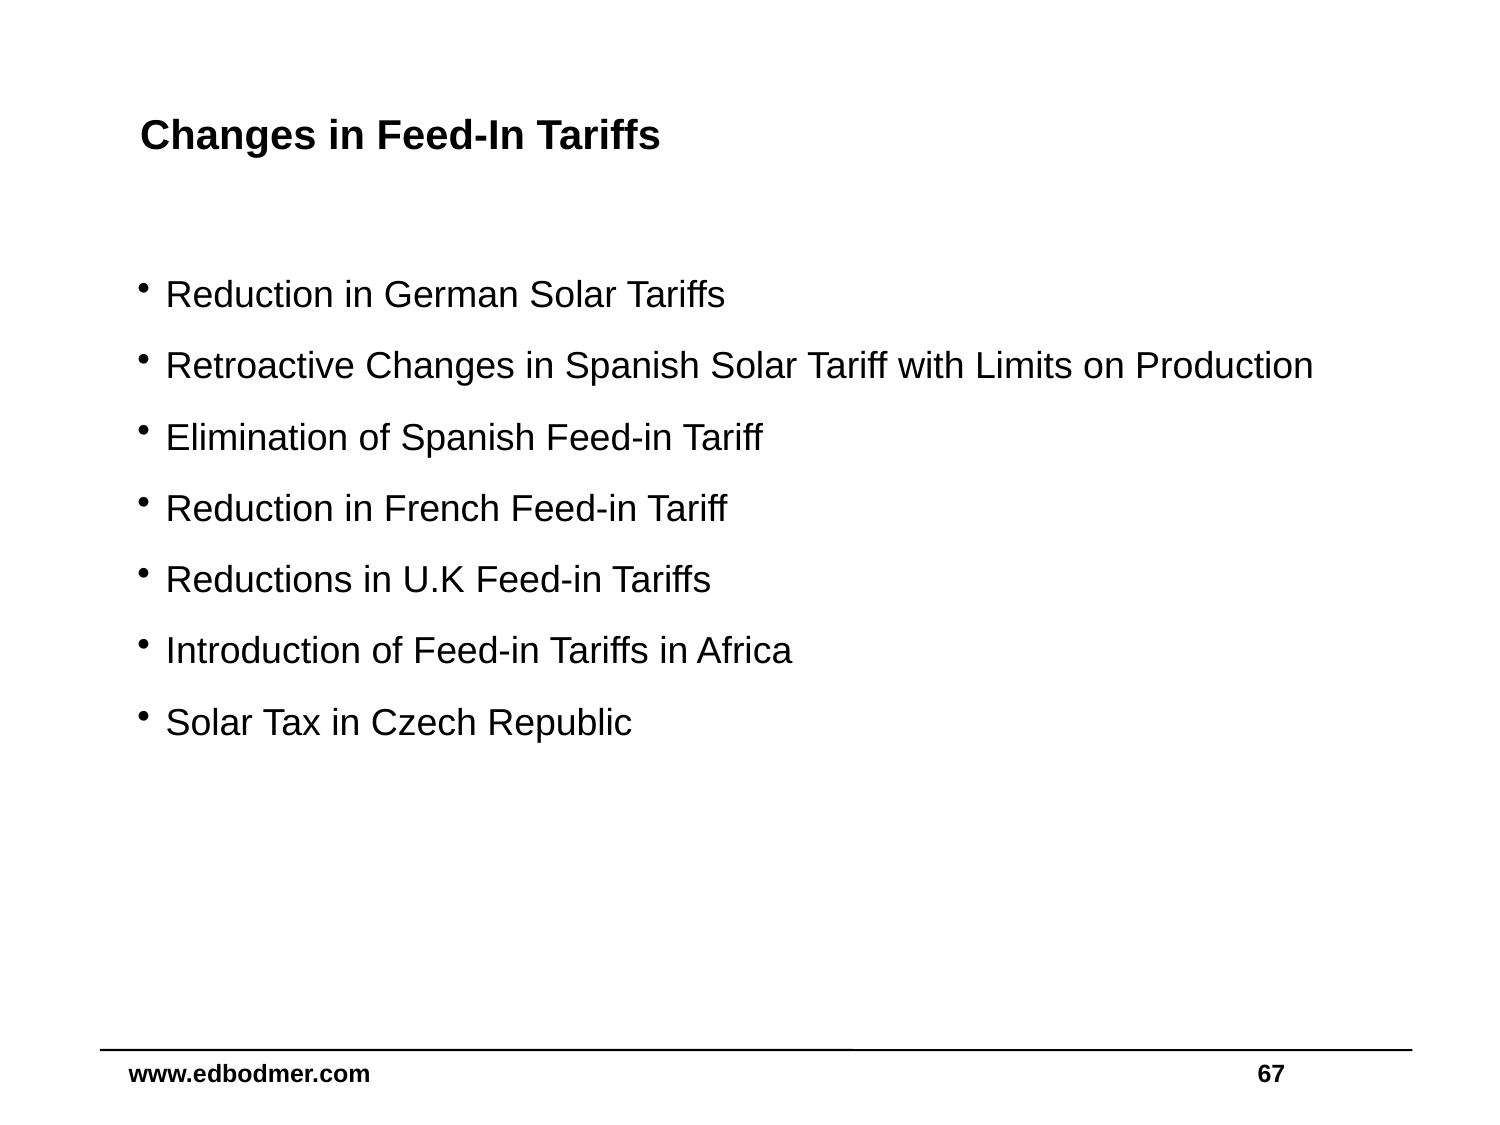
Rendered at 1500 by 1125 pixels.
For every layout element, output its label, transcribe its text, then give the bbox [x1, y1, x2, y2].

title Changes in Feed-In Tariffs [124, 99, 1288, 226]
list Reduction in German Solar Tariffs Retroactive Changes in Spanish Solar Tariff with Limits on Production Elimination of Spanish Feed-in Tariff Reduction in French Feed-in Tariff Reductions in U.K Feed-in Tariffs Introduction of Feed-in Tariffs in Africa Solar Tax in Czech Republic [112, 262, 1401, 1026]
